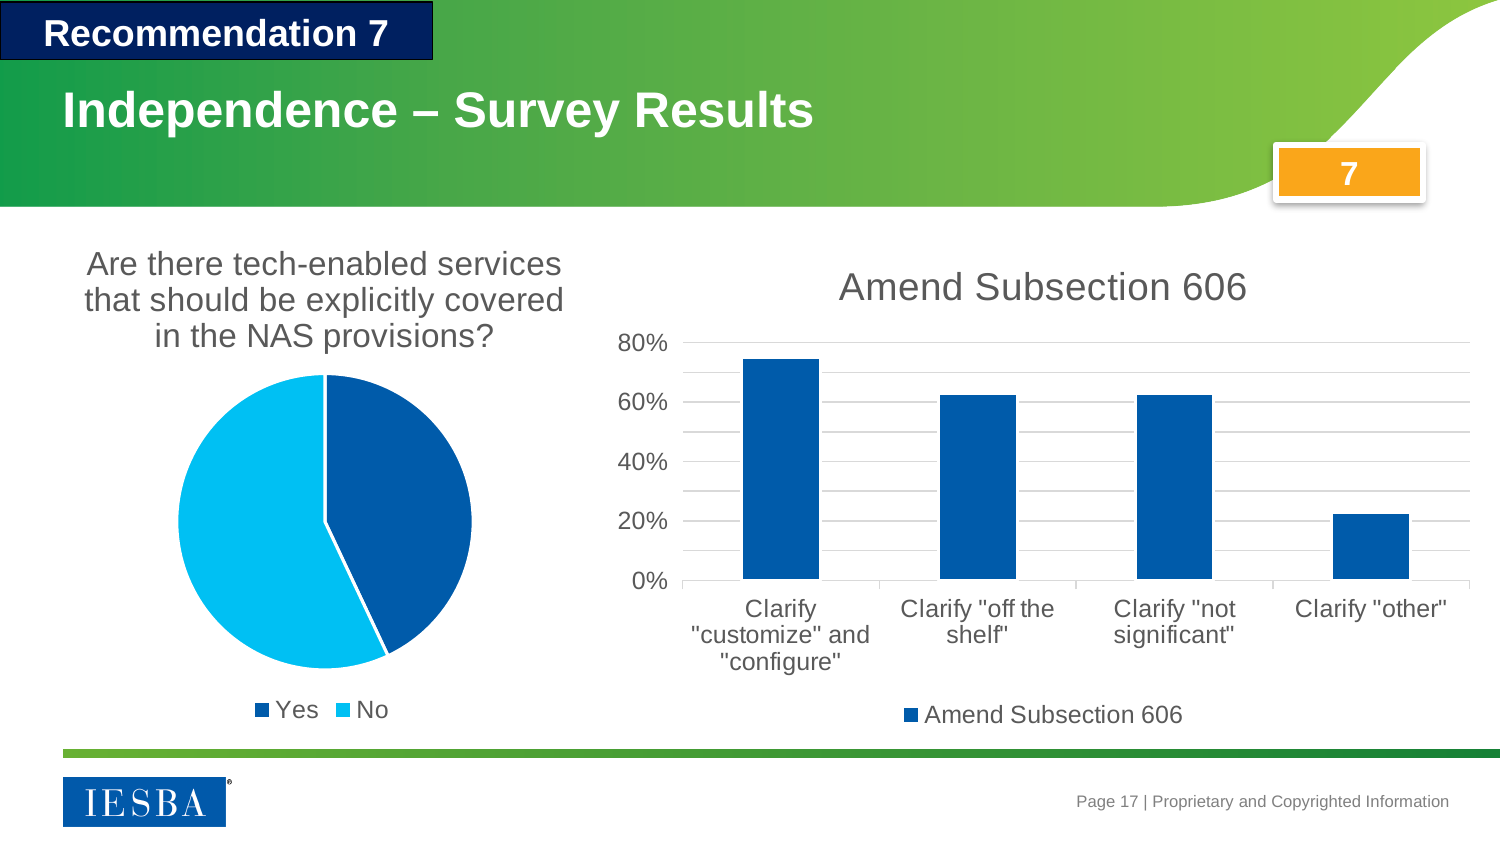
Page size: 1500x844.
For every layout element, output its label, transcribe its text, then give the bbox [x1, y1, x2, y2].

chart [0, 216, 1488, 735]
picture [63, 777, 232, 827]
text_box 7 [1273, 142, 1426, 203]
text_box Recommendation 7 [0, 1, 433, 60]
picture [0, 0, 1500, 207]
title Independence – Survey Results [62, 75, 1300, 141]
